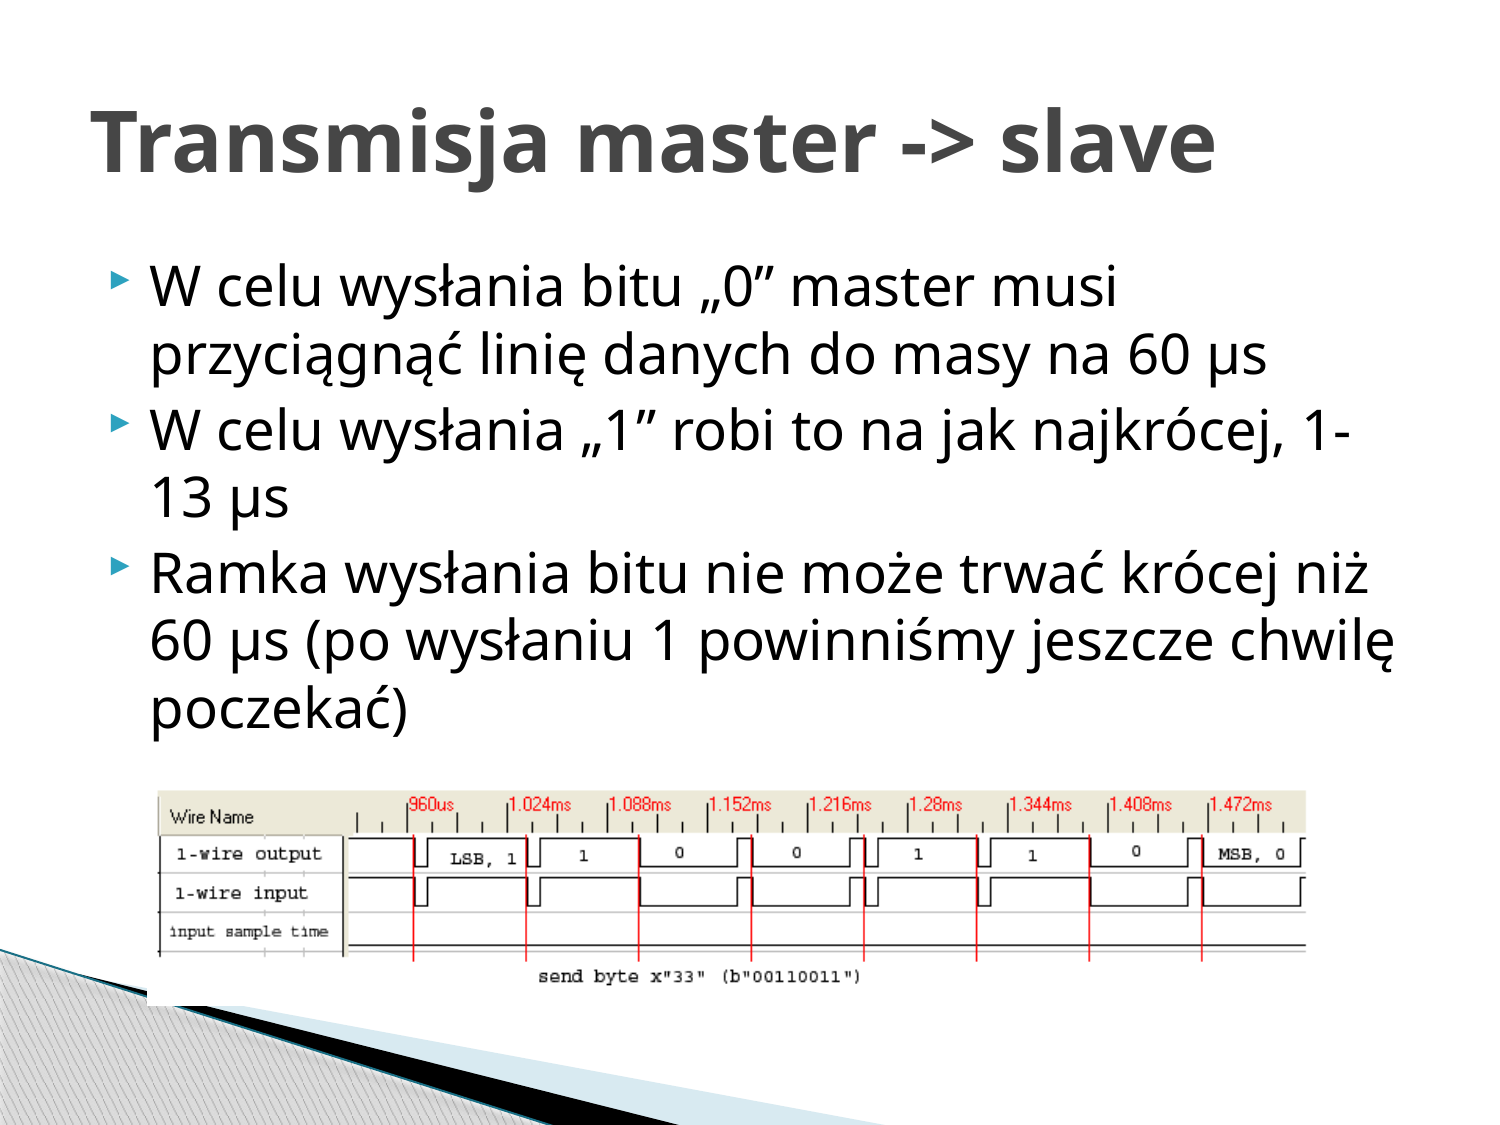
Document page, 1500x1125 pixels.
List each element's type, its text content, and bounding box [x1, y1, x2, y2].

picture [147, 786, 1314, 1006]
list W celu wysłania bitu „0” master musi przyciągnąć linię danych do masy na 60 µs W celu wysłania „1” robi to na jak najkrócej, 1-13 µs Ramka wysłania bitu nie może trwać krócej niż 60 µs (po wysłaniu 1 powinniśmy jeszcze chwilę poczekać) [75, 243, 1425, 986]
title Transmisja master -> slave [75, 45, 1425, 233]
